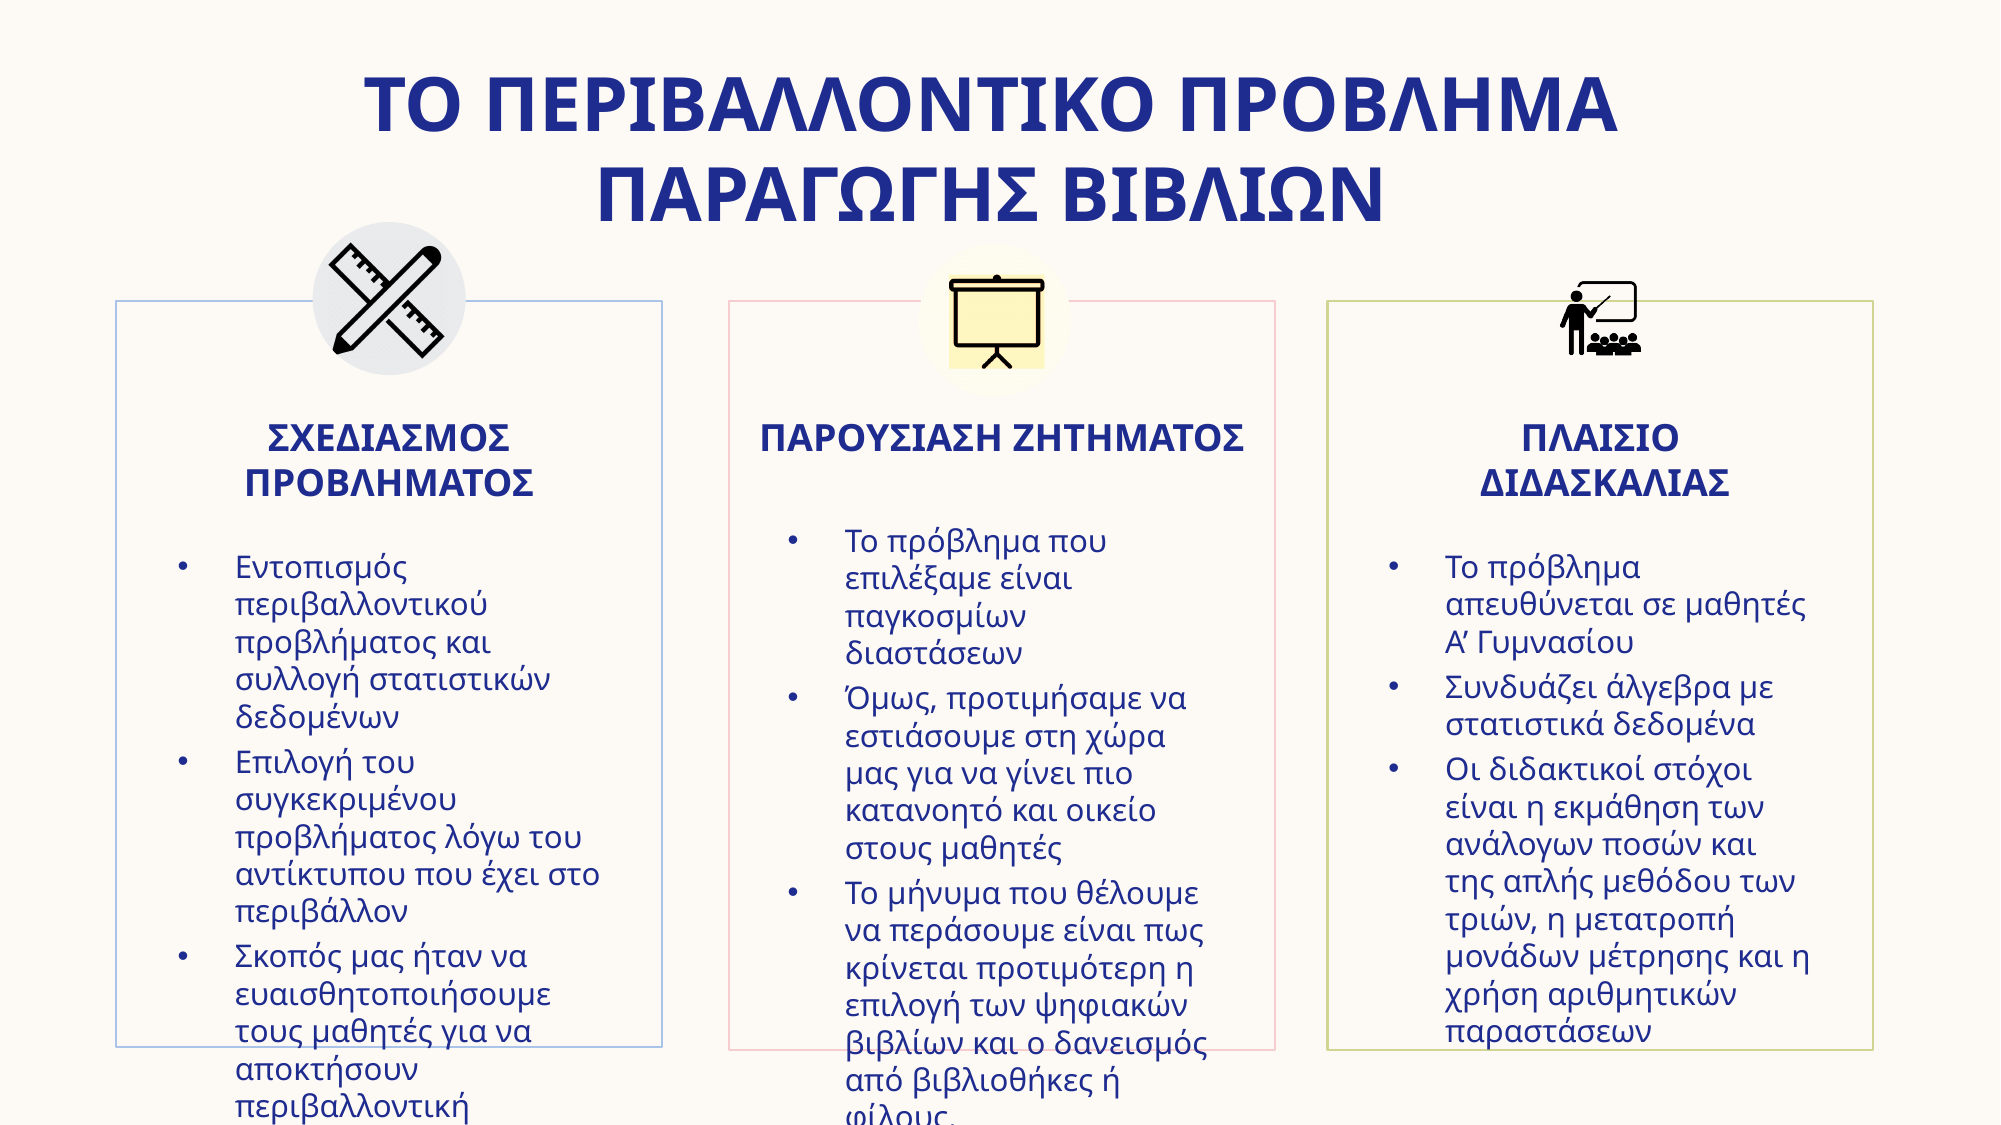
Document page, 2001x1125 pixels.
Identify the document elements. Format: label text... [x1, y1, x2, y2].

list Το πρόβλημα που επιλέξαμε είναι παγκοσμίων διαστάσεων Όμως, προτιμήσαμε να εστιάσουμε στη χώρα μας για να γίνει πιο κατανοητό και οικείο στους μαθητές Το μήνυμα που θέλουμε να περάσουμε είναι πως κρίνεται προτιμότερη η επιλογή των ψηφιακών βιβλίων και ο δανεισμός από βιβλιοθήκες ή φίλους. [772, 513, 1228, 1039]
picture [918, 243, 1072, 397]
list Το πρόβλημα απευθύνεται σε μαθητές Α’ Γυμνασίου Συνδυάζει άλγεβρα με στατιστικά δεδομένα Οι διδακτικοί στόχοι είναι η εκμάθηση των ανάλογων ποσών και της απλής μεθόδου των τριών, η μετατροπή μονάδων μέτρησης και η χρήση αριθμητικών παραστάσεων [1373, 539, 1828, 1010]
picture [1523, 243, 1677, 393]
list ΣΧΕΔΙΑΣΜΟΣ ΠΡΟΒΛΗΜΑΤΟς [115, 300, 663, 1048]
list ΠΑΡΟΥΣΙΑΣΗ ΖΗΤΗΜΑΤΟΣ [728, 300, 1276, 1051]
title ΤΟ ΠΕΡΙΒΑΛΛΟΝΤΙΚΟ ΠΡΟΒΛΗΜΑ ΠΑΡΑΓΩΓΗΣ ΒΙΒΛΙΩΝ [116, 49, 1867, 271]
list Εντοπισμός περιβαλλοντικού προβλήματος και συλλογή στατιστικών δεδομένων Επιλογή του συγκεκριμένου προβλήματος λόγω του αντίκτυπου που έχει στο περιβάλλον Σκοπός μας ήταν να ευαισθητοποιήσουμε τους μαθητές για να αποκτήσουν περιβαλλοντική συνείδηση [162, 539, 618, 1051]
picture [312, 222, 466, 376]
list ΠΛΑΙΣΙΟ ΔΙΔΑΣΚΑΛΙΑΣ [1326, 300, 1874, 1051]
